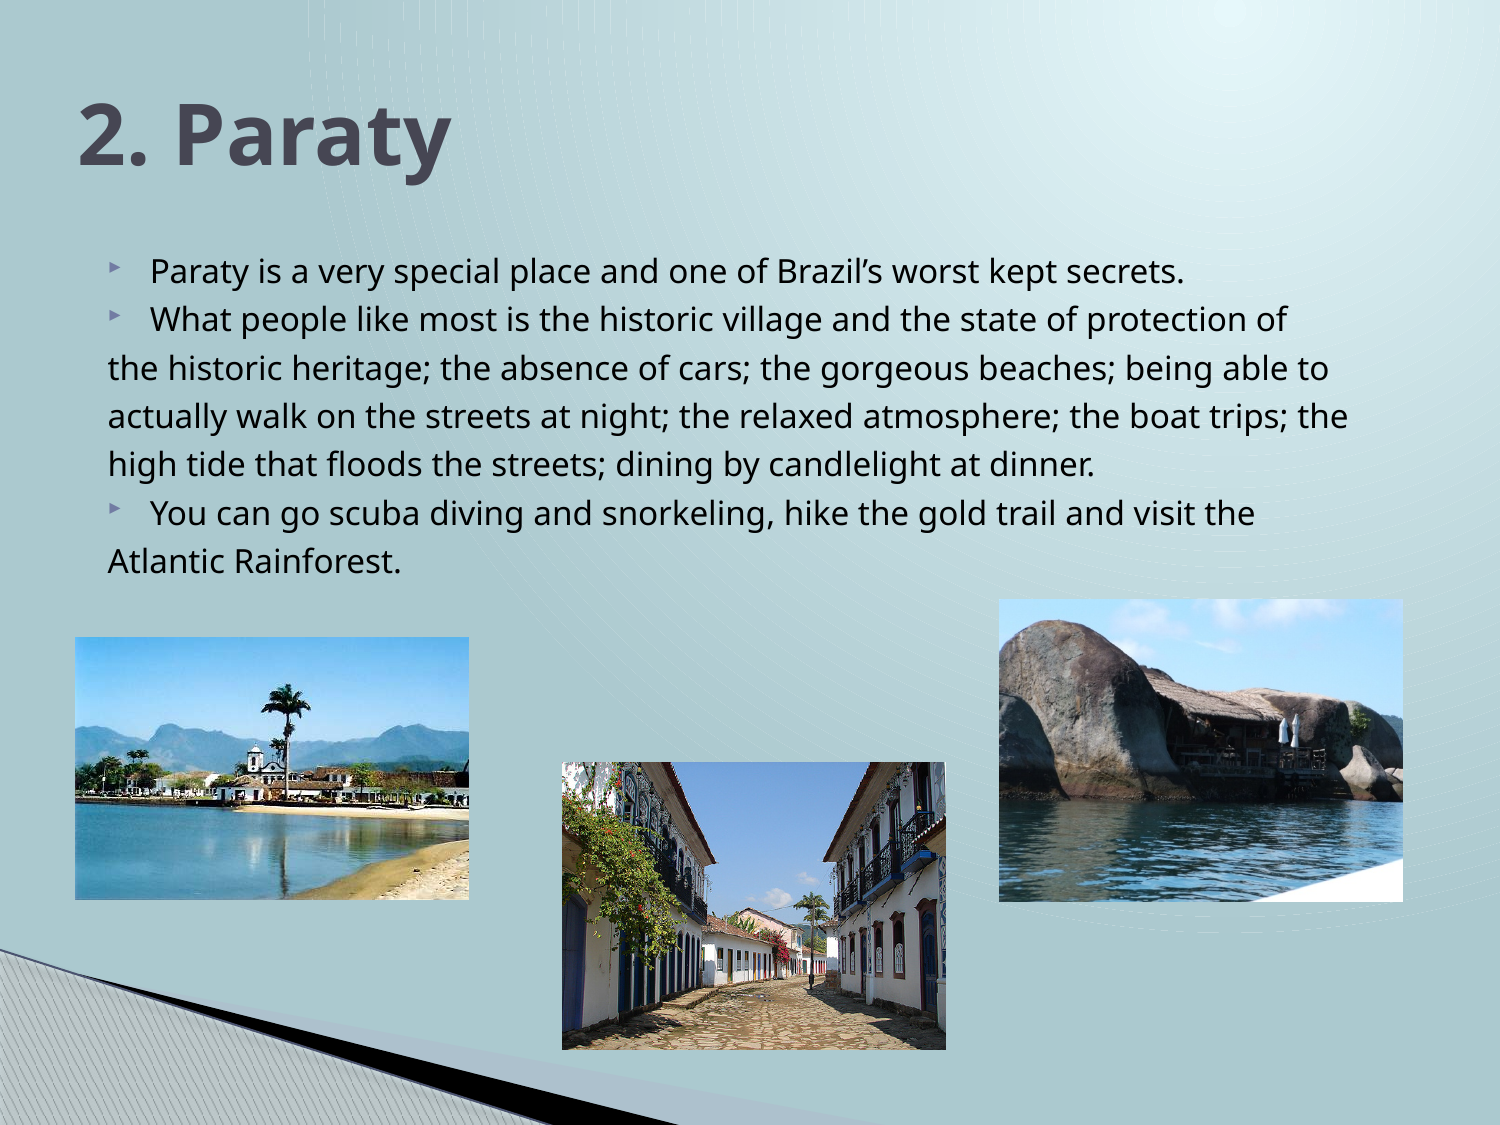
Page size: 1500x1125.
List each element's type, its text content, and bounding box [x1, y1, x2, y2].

picture [74, 637, 469, 901]
picture [562, 762, 947, 1051]
picture [999, 599, 1403, 903]
title 2. Paraty [62, 37, 1413, 225]
list Paraty is a very special place and one of Brazil’s worst kept secrets. What people like most is the historic village and the state of protection of the historic heritage; the absence of cars; the gorgeous beaches; being able to actually walk on the streets at night; the relaxed atmosphere; the boat trips; the high tide that floods the streets; dining by candlelight at dinner. You can go scuba diving and snorkeling, hike the gold trail and visit the Atlantic Rainforest. [75, 243, 1425, 986]
